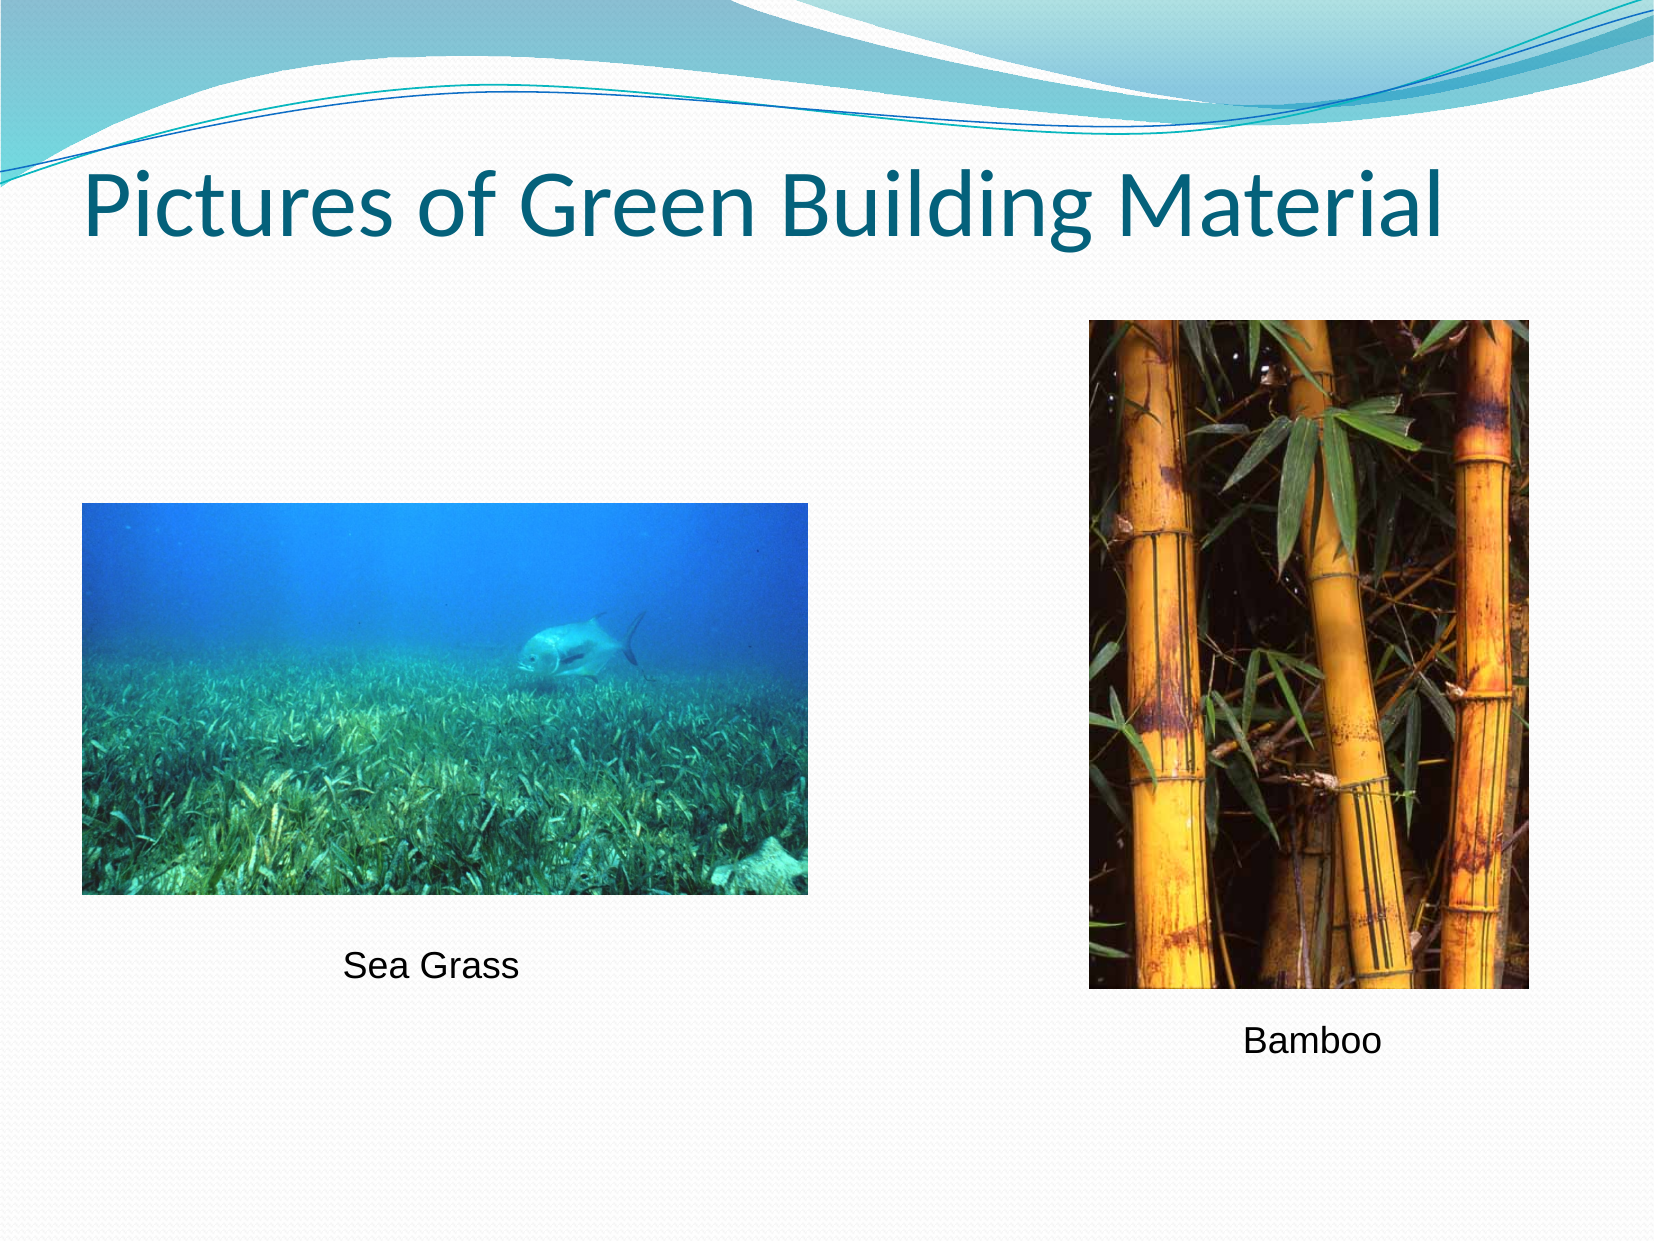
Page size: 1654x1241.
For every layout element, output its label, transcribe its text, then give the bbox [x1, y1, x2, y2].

picture [1089, 319, 1529, 990]
picture [82, 502, 809, 895]
text_box Sea Grass [112, 937, 750, 994]
title Pictures of Green Building Material [82, 49, 1570, 256]
text_box Bamboo [1087, 1012, 1538, 1069]
